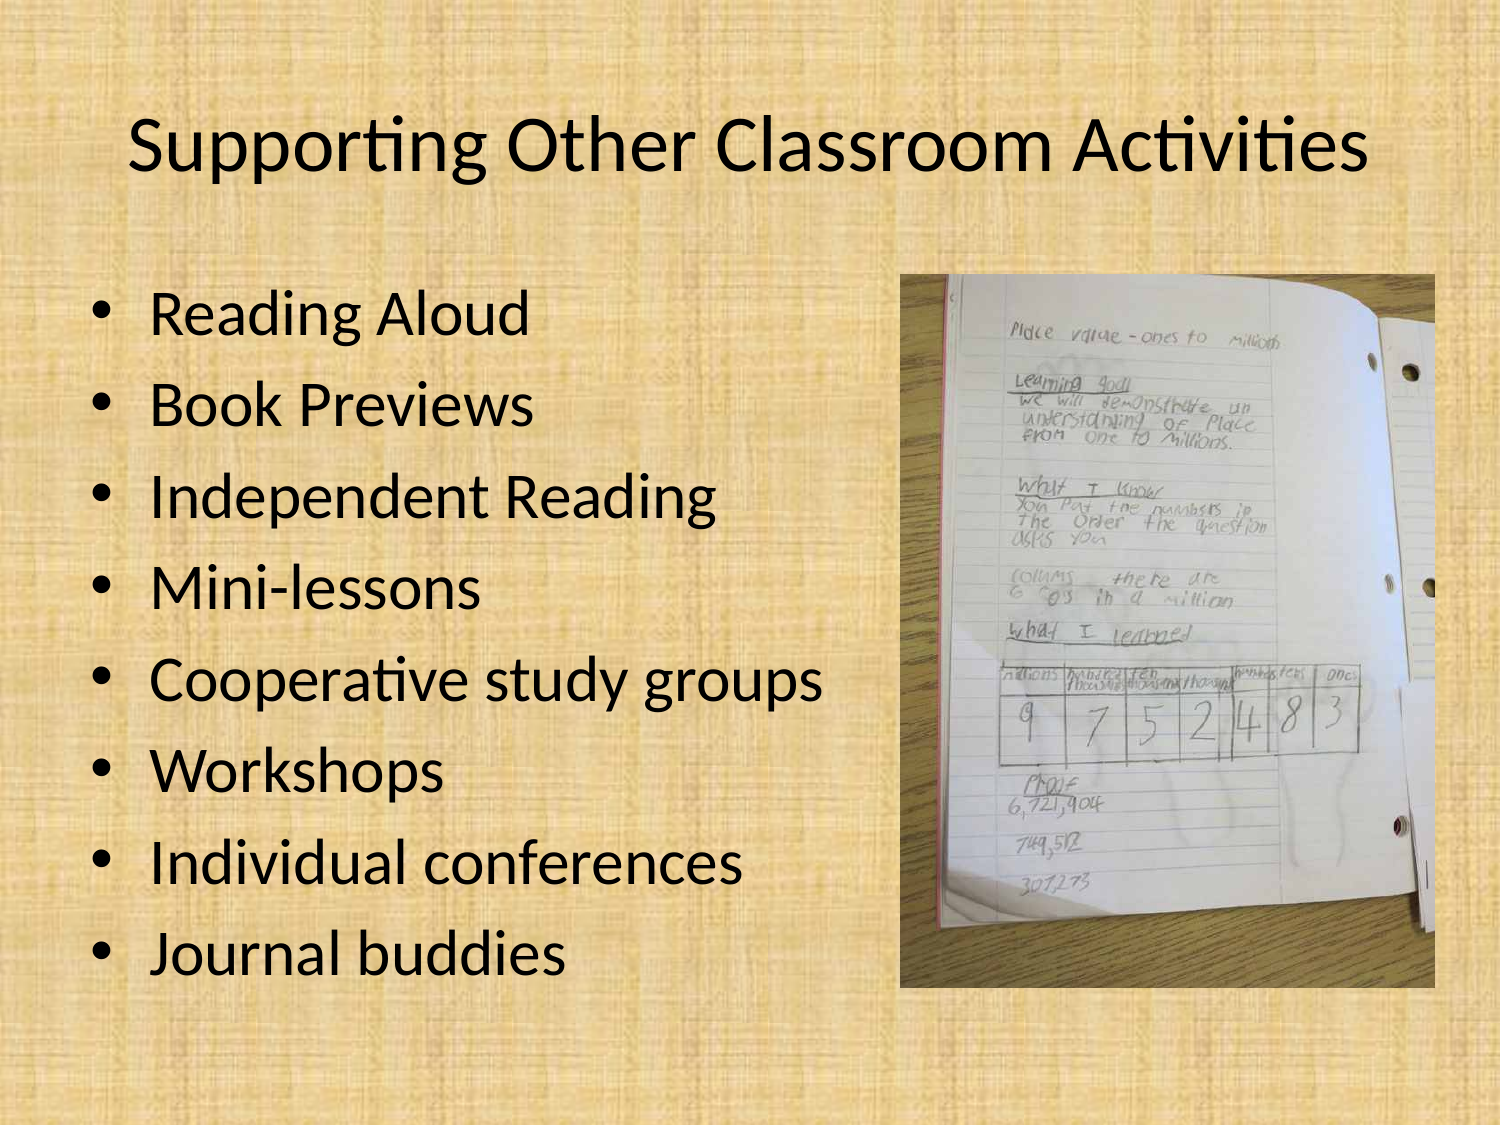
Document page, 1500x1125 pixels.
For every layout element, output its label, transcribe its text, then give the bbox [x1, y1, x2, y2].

picture [0, 0, 1500, 1125]
list Reading Aloud Book Previews Independent Reading Mini-lessons Cooperative study groups Workshops Individual conferences Journal buddies [75, 262, 850, 1005]
title Supporting Other Classroom Activities [75, 45, 1425, 233]
